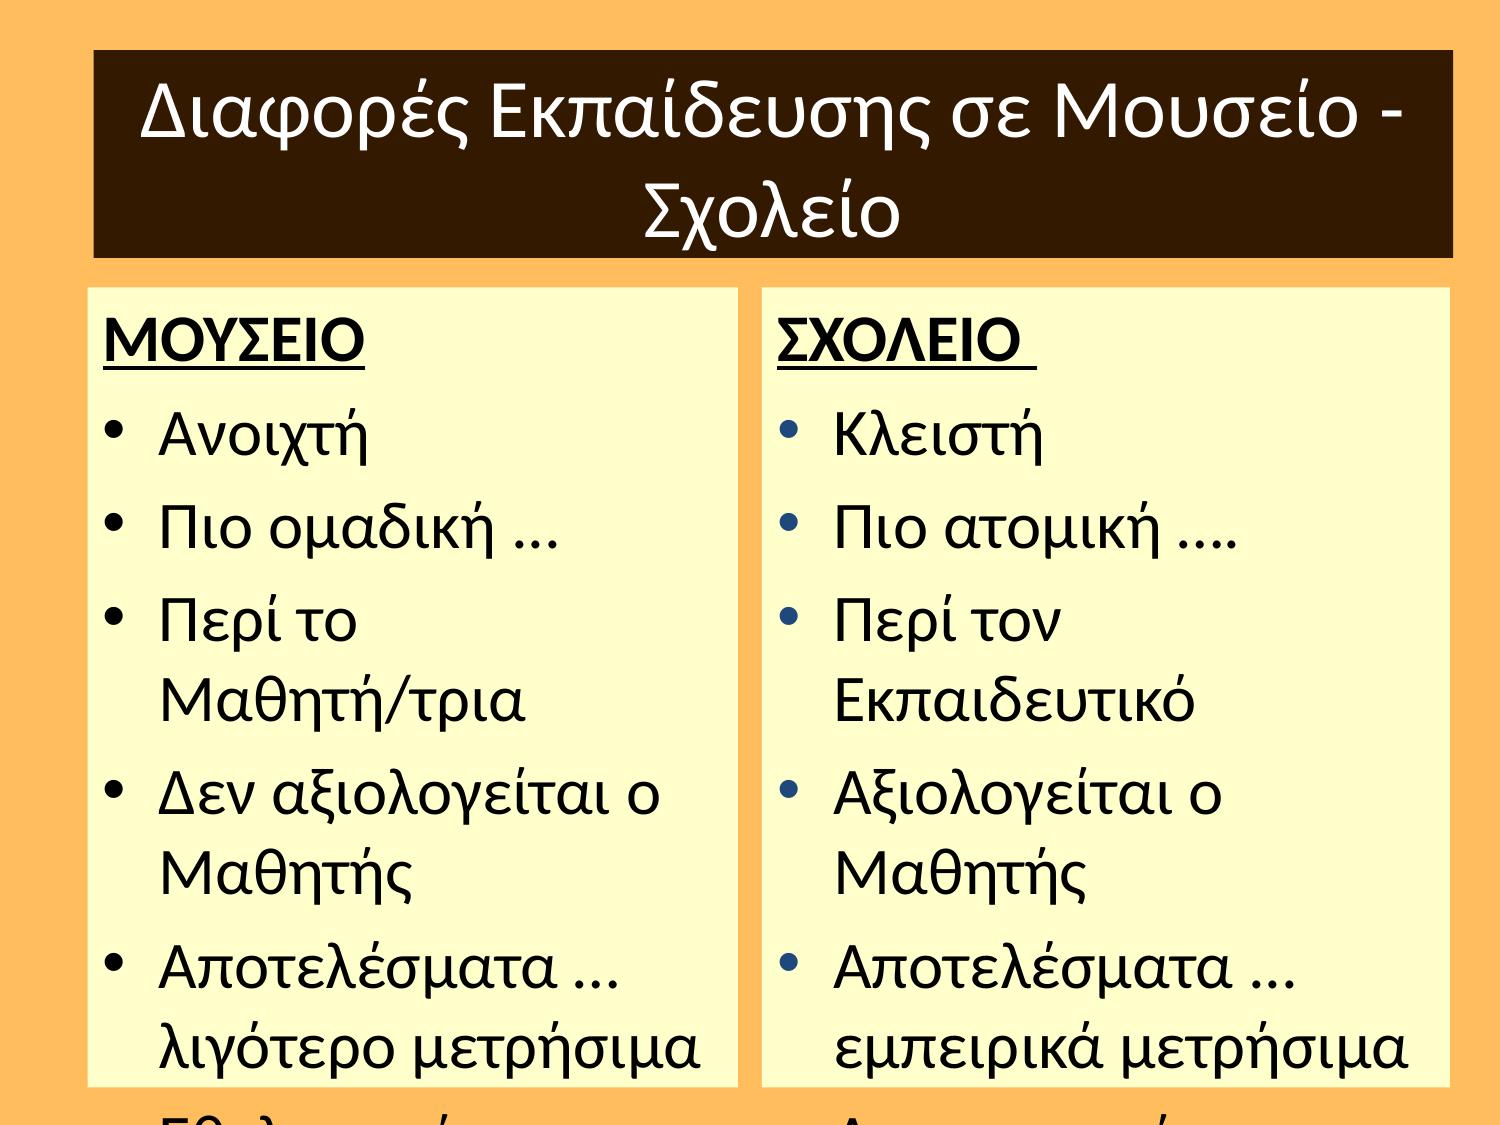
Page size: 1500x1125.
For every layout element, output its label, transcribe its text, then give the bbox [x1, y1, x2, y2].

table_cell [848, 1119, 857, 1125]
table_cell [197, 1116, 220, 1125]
list ΜΟΥΣΕΙΟ Ανοιχτή Πιο ομαδική ... Περί το Μαθητή/τρια Δεν αξιολογείται ο Μαθητής Αποτελέσματα … λιγότερο μετρήσιμα Εθελοντική Παρακολούθηση [87, 287, 738, 1088]
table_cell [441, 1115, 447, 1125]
list ΣΧΟΛΕΙΟ Κλειστή Πιο ατομική …. Περί τον Εκπαιδευτικό Αξιολογείται ο Μαθητής Αποτελέσματα ... εμπειρικά μετρήσιμα Αναγκαστική Παρακολούθηση [761, 287, 1450, 1088]
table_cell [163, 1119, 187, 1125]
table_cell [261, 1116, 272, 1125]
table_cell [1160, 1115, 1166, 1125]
title Διαφορές Εκπαίδευσης σε Μουσείο - Σχολείο [93, 50, 1454, 258]
